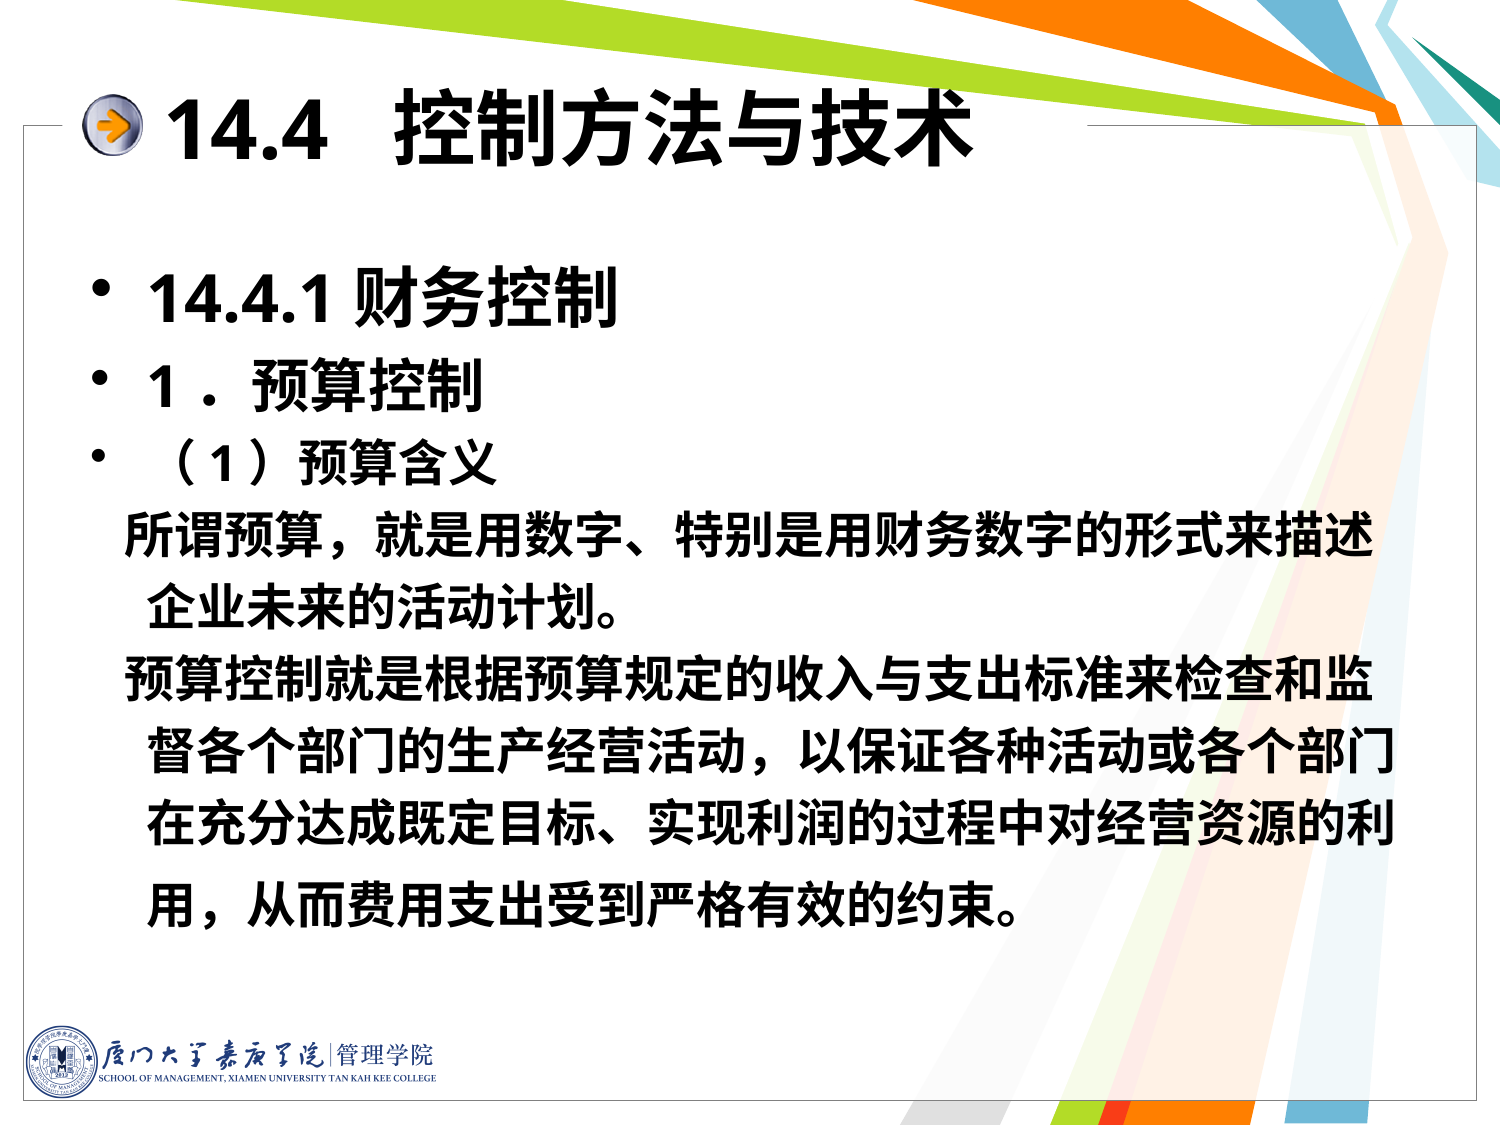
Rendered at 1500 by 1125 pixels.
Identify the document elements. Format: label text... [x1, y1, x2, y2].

title 14.4 控制方法与技术 [148, 32, 1182, 208]
list 14.4.1财务控制 1．预算控制 （1）预算含义 所谓预算，就是用数字、特别是用财务数字的形式来描述企业未来的活动计划。 预算控制就是根据预算规定的收入与支出标准来检查和监督各个部门的生产经营活动，以保证各种活动或各个部门在充分达成既定目标、实现利润的过程中对经营资源的利用，从而费用支出受到严格有效的约束。 [75, 208, 1425, 988]
picture [24, 1024, 438, 1100]
picture [82, 94, 143, 156]
